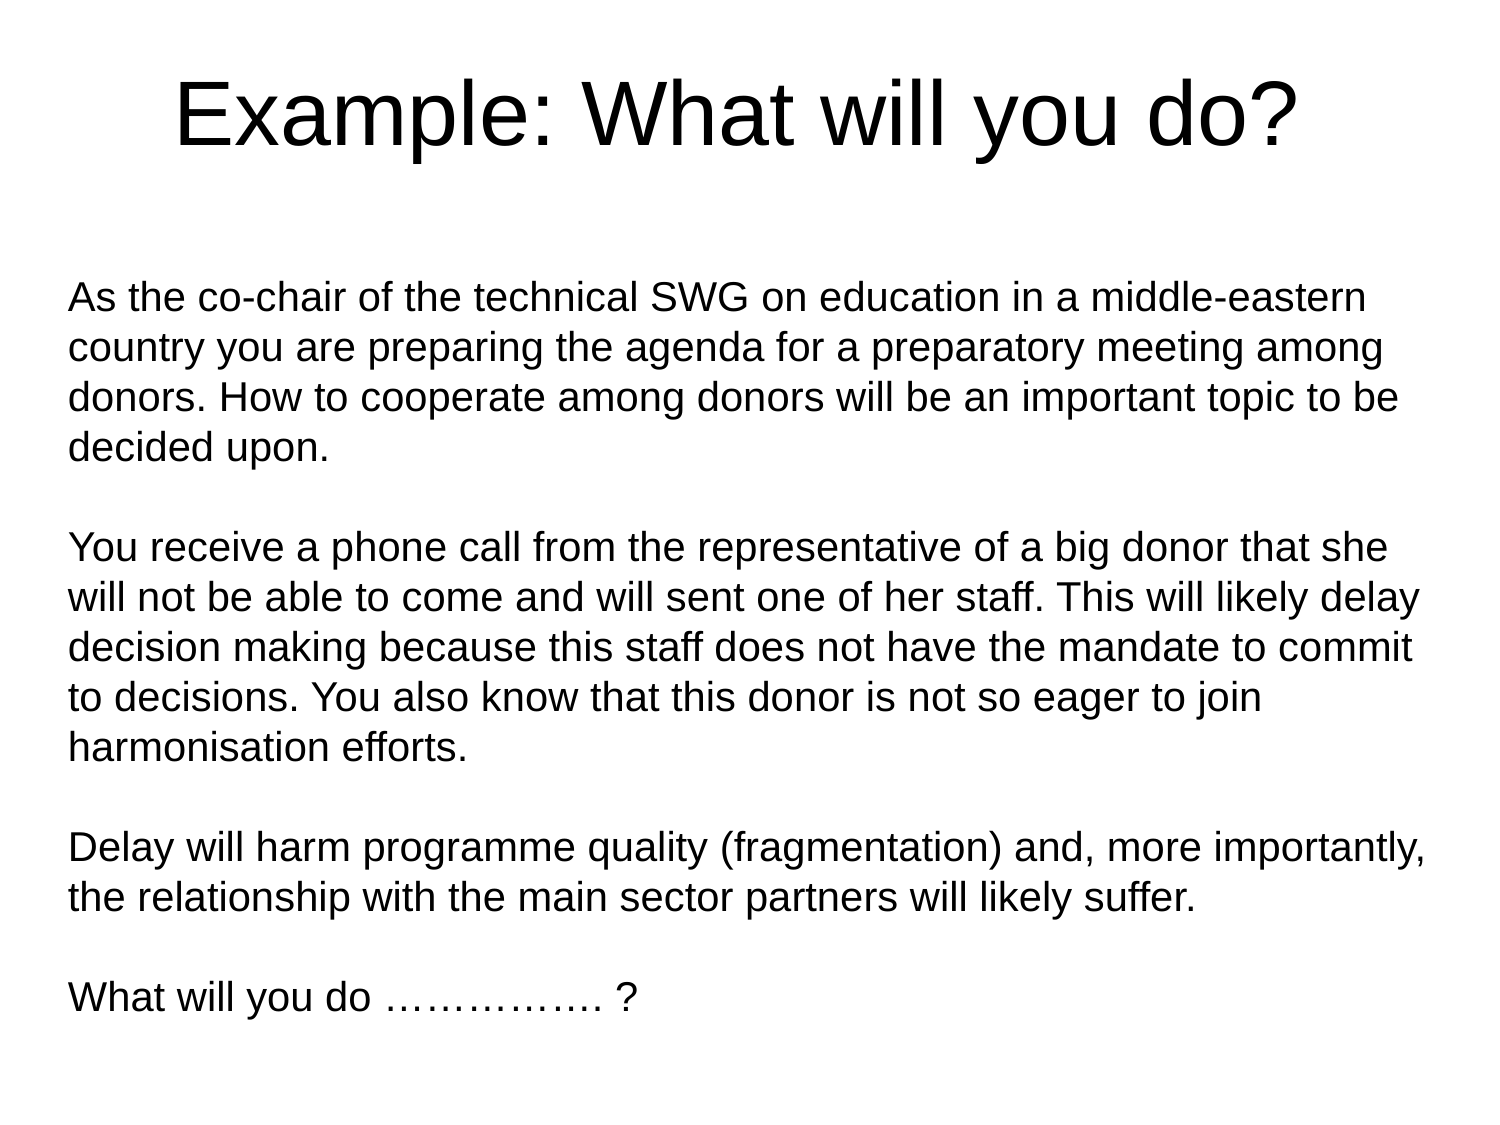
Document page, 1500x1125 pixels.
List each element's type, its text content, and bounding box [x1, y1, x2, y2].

text_box As the co-chair of the technical SWG on education in a middle-eastern country you are preparing the agenda for a preparatory meeting among donors. How to cooperate among donors will be an important topic to be decided upon. You receive a phone call from the representative of a big donor that she will not be able to come and will sent one of her staff. This will likely delay decision making because this staff does not have the mandate to commit to decisions. You also know that this donor is not so eager to join harmonisation efforts. Delay will harm programme quality (fragmentation) and, more importantly, the relationship with the main sector partners will likely suffer. What will you do ……………. ? [53, 262, 1447, 1028]
title Example: What will you do? [75, 45, 1425, 173]
